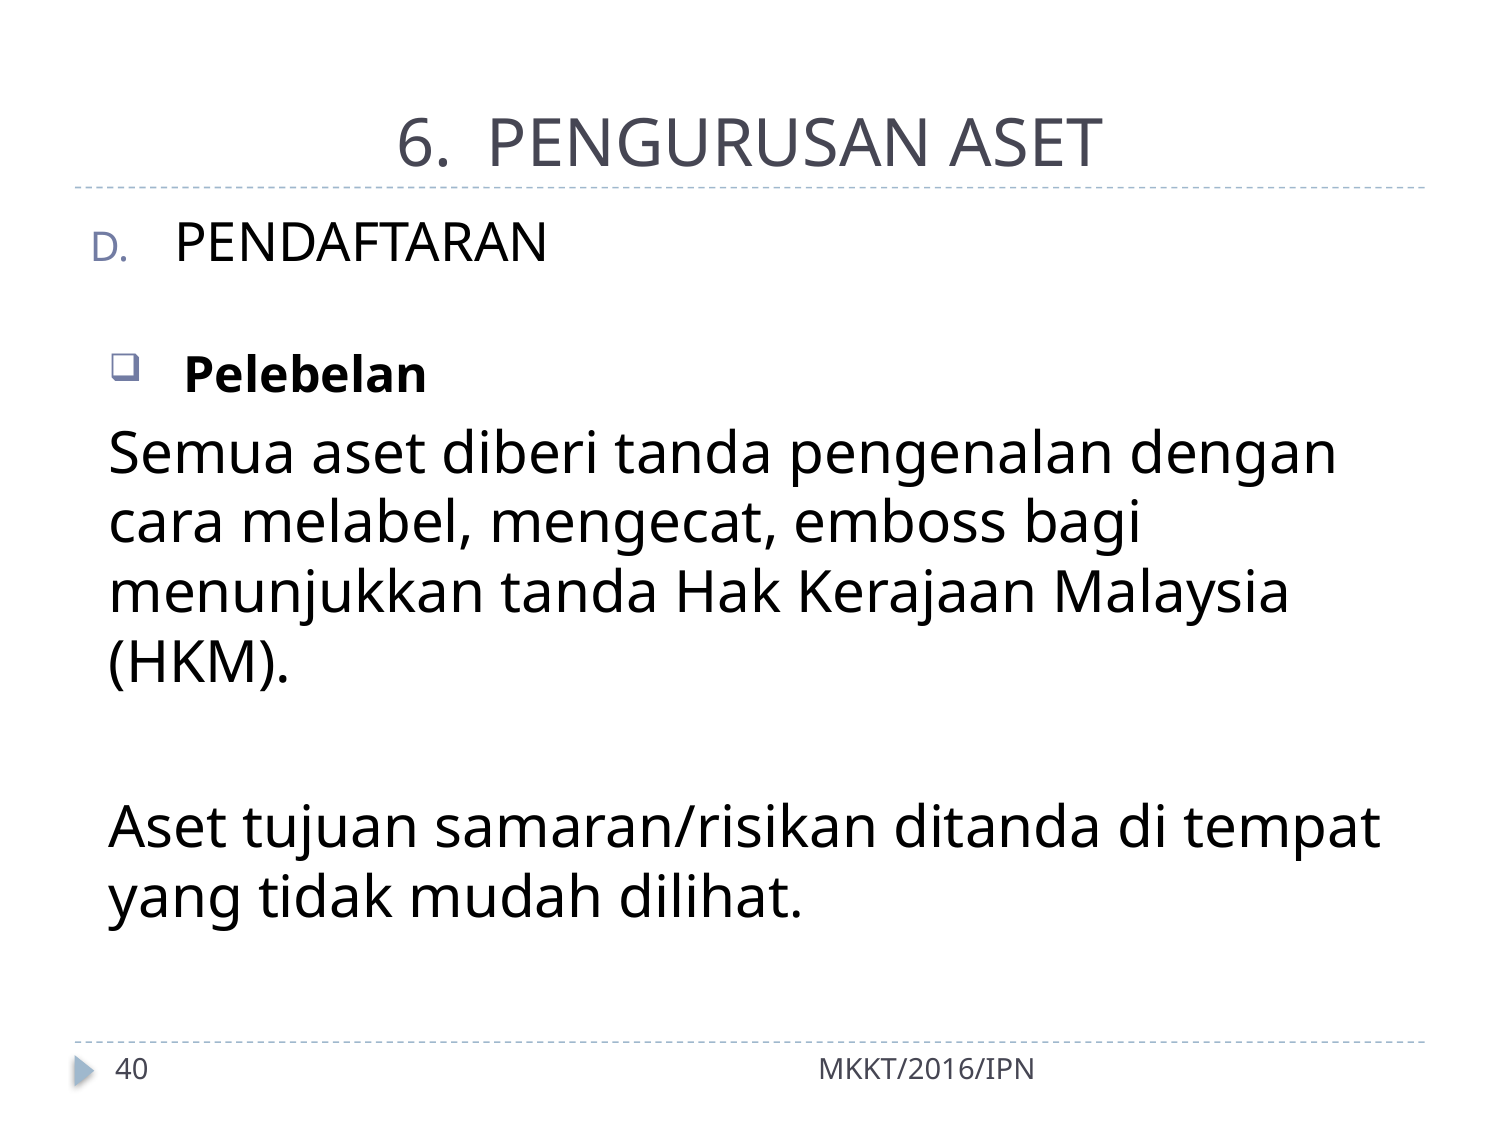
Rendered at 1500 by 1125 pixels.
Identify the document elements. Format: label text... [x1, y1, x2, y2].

title 6. PENGURUSAN ASET [75, 24, 1425, 188]
text_box Pelebelan Semua aset diberi tanda pengenalan dengan cara melabel, mengecat, emboss bagi menunjukkan tanda Hak Kerajaan Malaysia (HKM). Aset tujuan samaran/risikan ditanda di tempat yang tidak mudah dilihat. [74, 262, 1425, 1005]
slide_number 40 [100, 1042, 426, 1103]
footer MKKT/2016/IPN [475, 1042, 1051, 1103]
list PENDAFTARAN [75, 200, 1425, 262]
